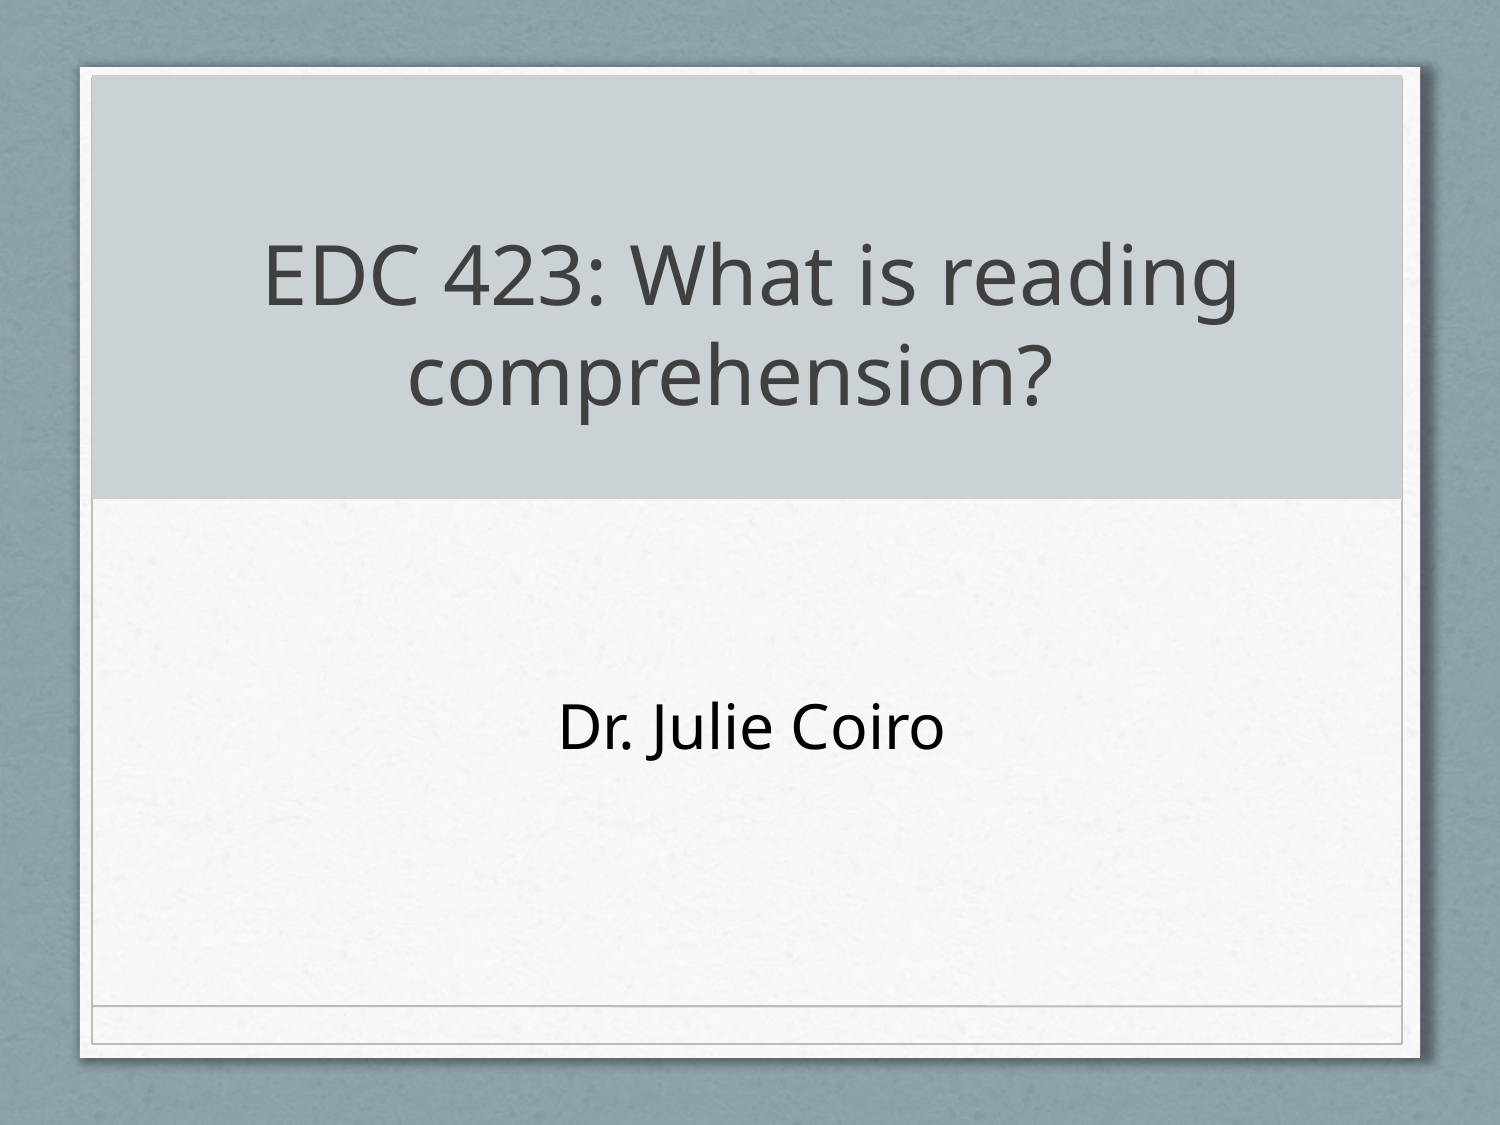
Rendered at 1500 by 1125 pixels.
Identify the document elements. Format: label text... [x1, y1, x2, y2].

picture [79, 67, 1421, 1058]
subtitle Dr. Julie Coiro [150, 679, 1355, 967]
title EDC 423: What is reading comprehension? [150, 114, 1355, 430]
